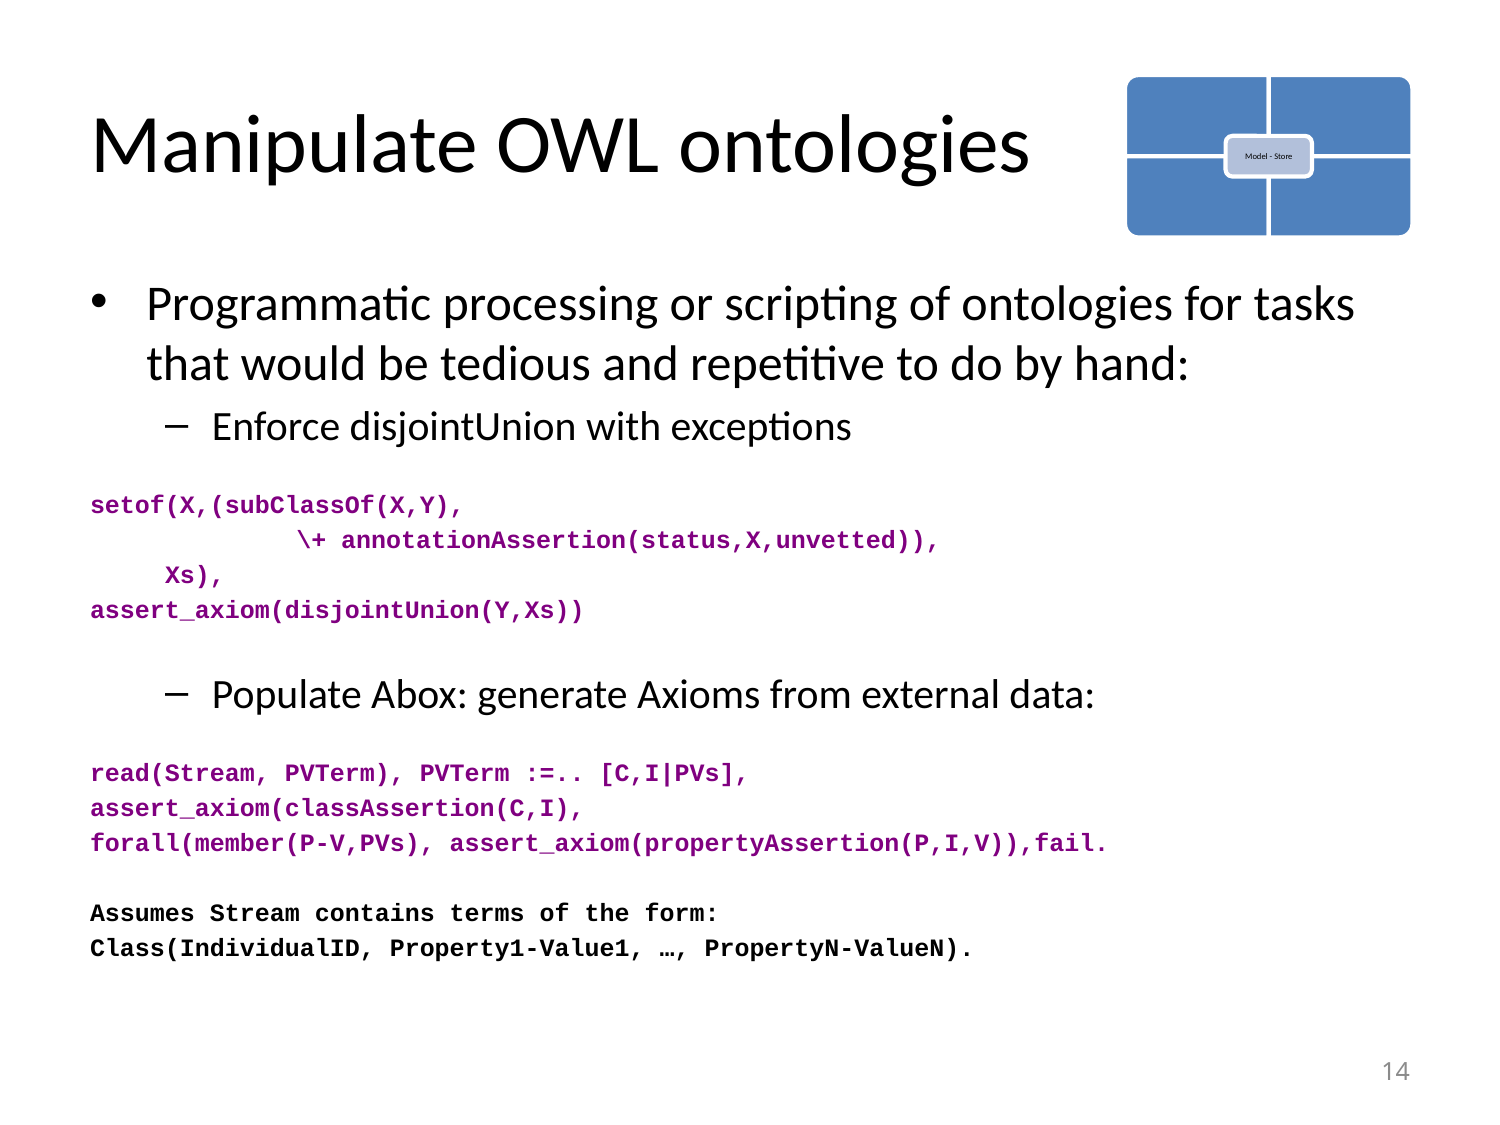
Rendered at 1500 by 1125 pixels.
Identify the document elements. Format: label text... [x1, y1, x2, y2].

list Programmatic processing or scripting of ontologies for tasks that would be tedious and repetitive to do by hand: Enforce disjointUnion with exceptions setof(X,(subClassOf(X,Y), \+ annotationAssertion(status,X,unvetted)), Xs), assert_axiom(disjointUnion(Y,Xs)) Populate Abox: generate Axioms from external data: read(Stream, PVTerm), PVTerm :=.. [C,I|PVs], assert_axiom(classAssertion(C,I), forall(member(P-V,PVs), assert_axiom(propertyAssertion(P,I,V)),fail. Assumes Stream contains terms of the form: Class(IndividualID, Property1-Value1, …, PropertyN-ValueN). [75, 262, 1425, 1005]
slide_number 14 [1074, 1042, 1425, 1103]
title Manipulate OWL ontologies [75, 45, 1425, 233]
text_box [1124, 74, 1413, 238]
